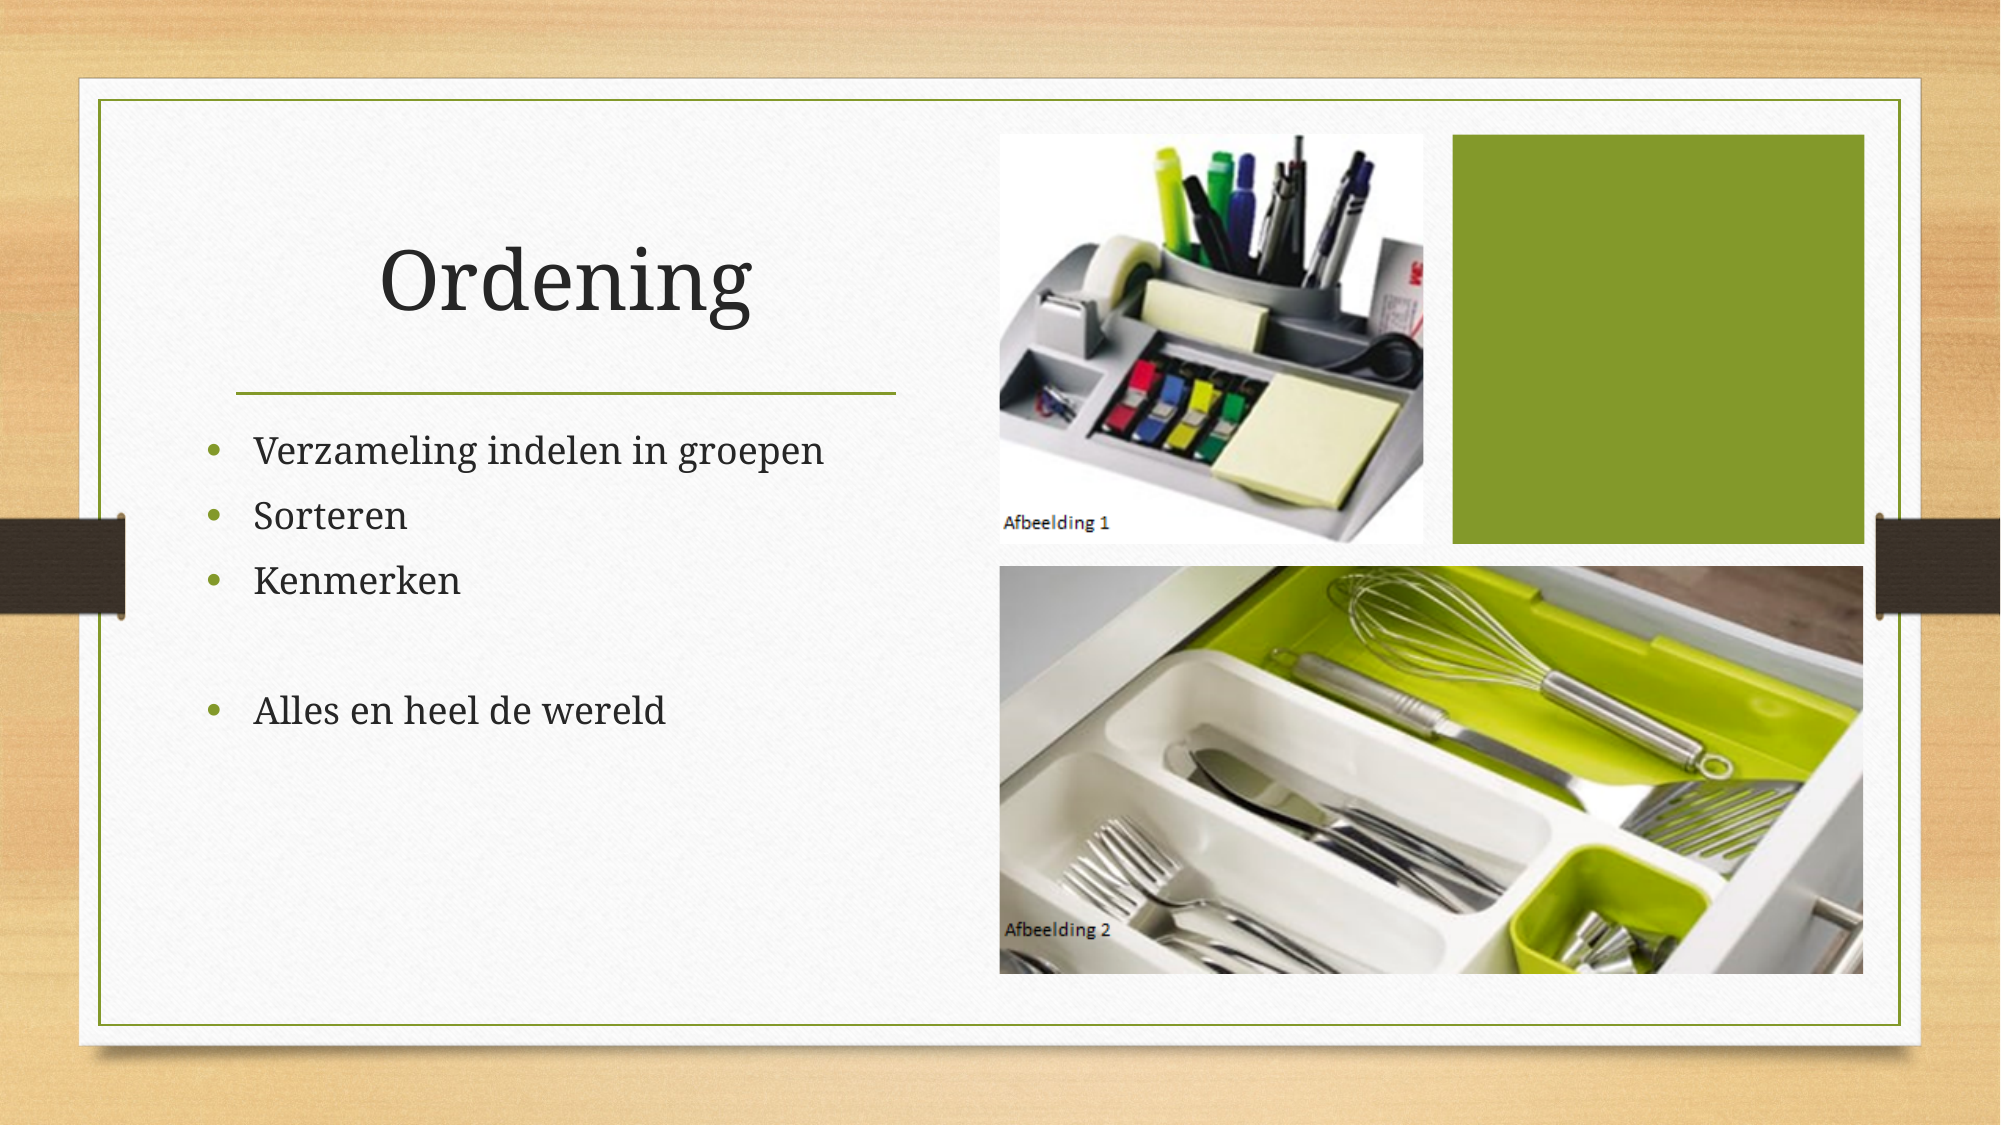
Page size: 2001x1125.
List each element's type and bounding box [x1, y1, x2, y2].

text_box [0, 0, 2000, 1125]
picture [999, 566, 1864, 974]
picture [999, 134, 1424, 545]
